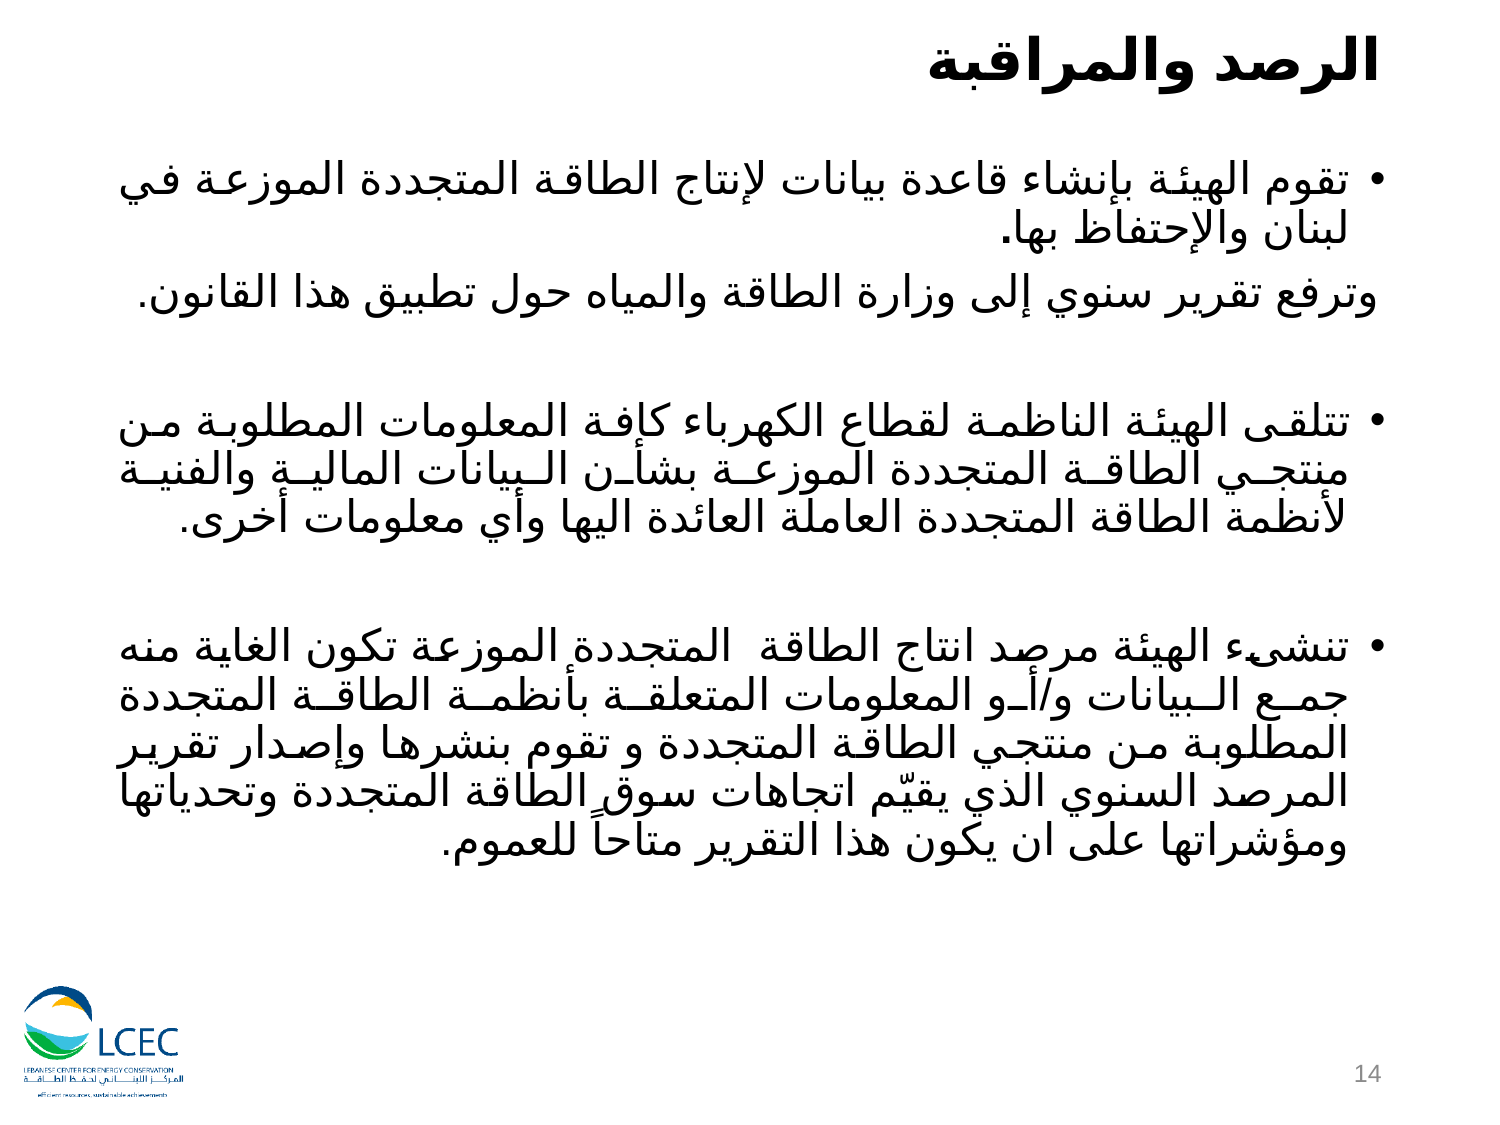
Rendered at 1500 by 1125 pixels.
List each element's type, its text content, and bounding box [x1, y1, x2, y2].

list تقوم الهيئة بإنشاء قاعدة بيانات لإنتاج الطاقة المتجددة الموزعة في لبنان والإحتفاظ بها. وترفع تقرير سنوي إلى وزارة الطاقة والمياه حول تطبيق هذا القانون. تتلقى الهيئة الناظمة لقطاع الكهرباء كافة المعلومات المطلوبة من منتجي الطاقة المتجددة الموزعة بشأن البيانات المالية والفنية لأنظمة الطاقة المتجددة العاملة العائدة اليها وأي معلومات أخرى. تنشىء الهيئة مرصد انتاج الطاقة المتجددة الموزعة تكون الغاية منه جمع البيانات و/أو المعلومات المتعلقة بأنظمة الطاقة المتجددة المطلوبة من منتجي الطاقة المتجددة و تقوم بنشرها وإصدار تقرير المرصد السنوي الذي يقيّم اتجاهات سوق الطاقة المتجددة وتحدياتها ومؤشراتها على ان يكون هذا التقرير متاحاً للعموم. [103, 148, 1397, 983]
picture [22, 986, 184, 1099]
slide_number 14 [1059, 1042, 1397, 1103]
title الرصد والمراقبة [103, 0, 1397, 123]
